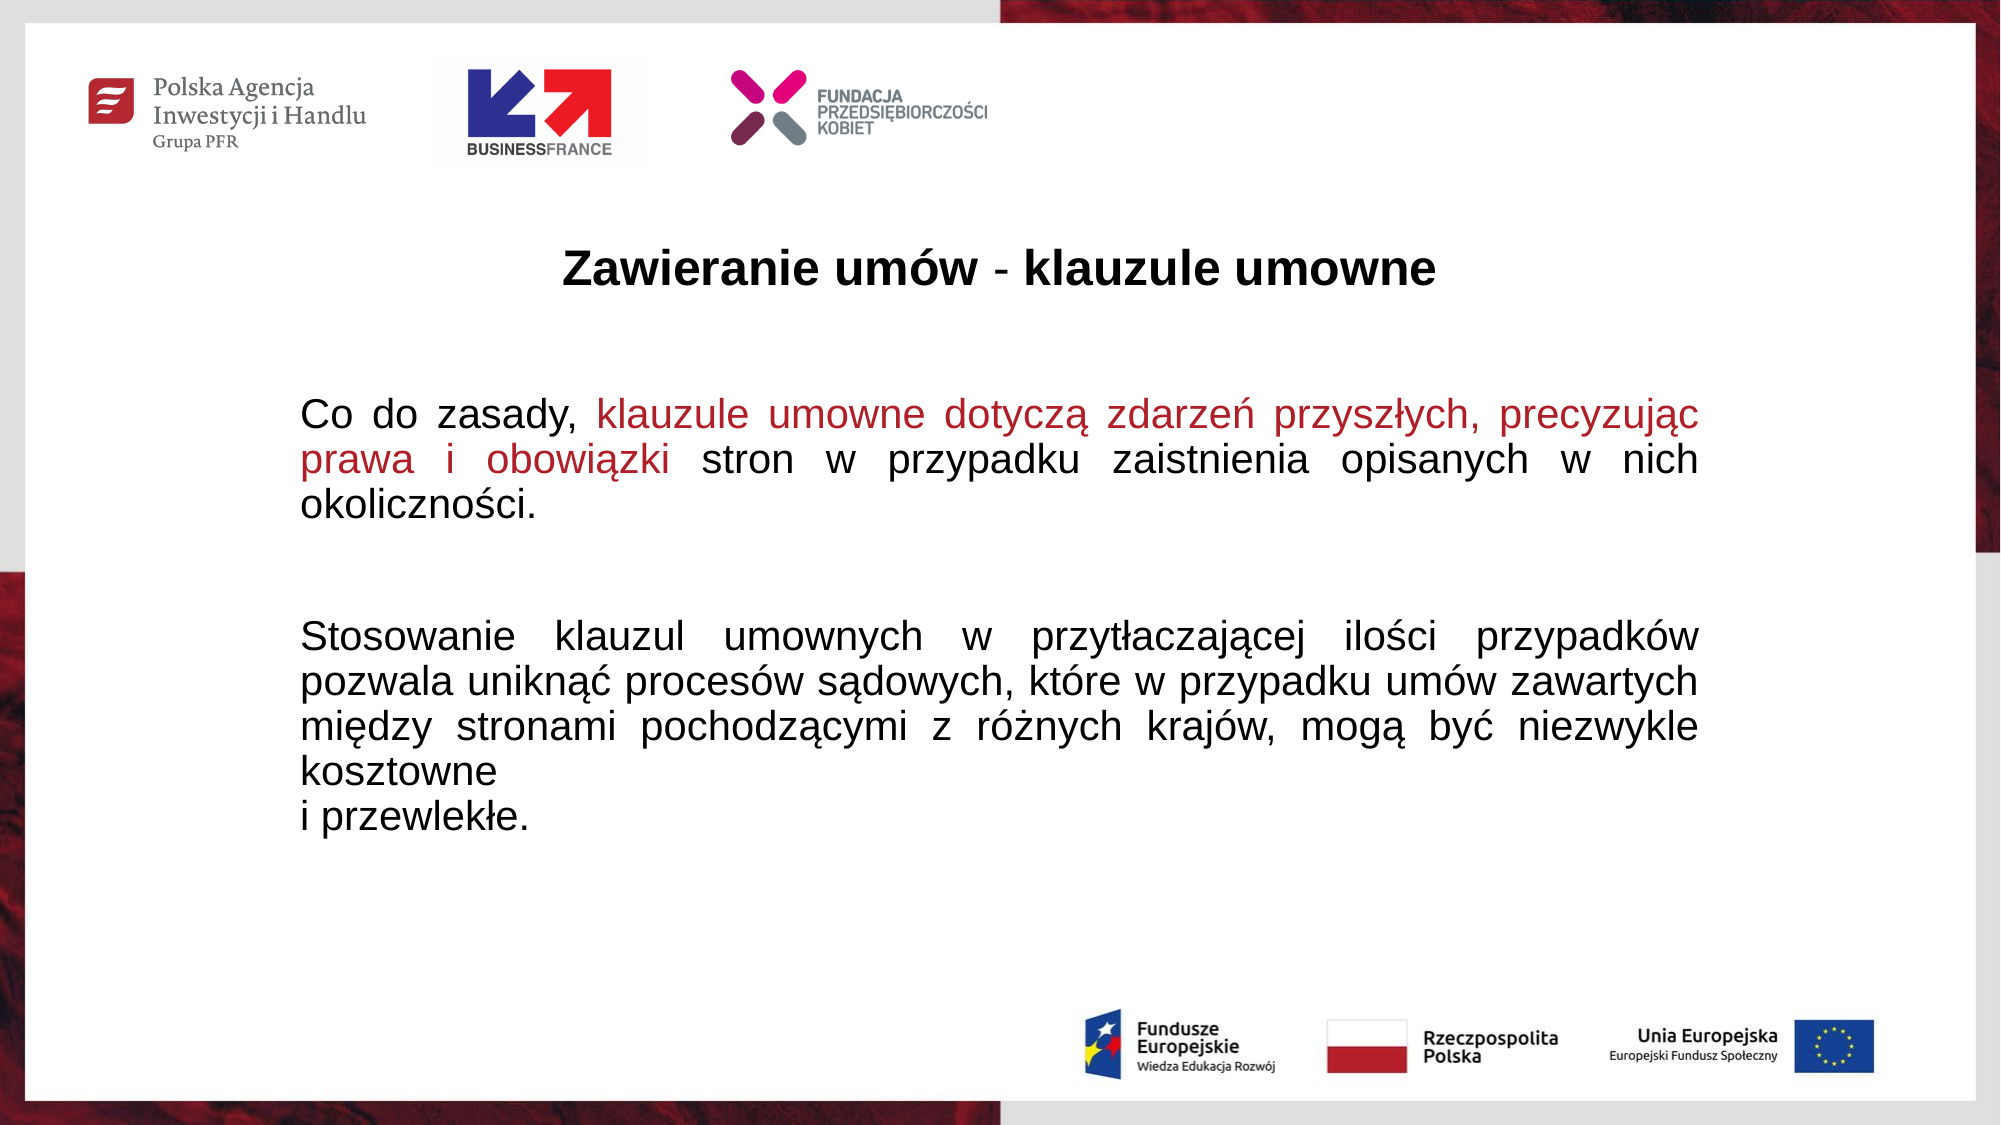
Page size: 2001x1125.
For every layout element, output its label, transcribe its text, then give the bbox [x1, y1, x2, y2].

picture [0, 0, 2001, 1125]
text_box Zawieranie umów - klauzule umowne [347, 227, 1653, 303]
text_box Co do zasady, klauzule umowne dotyczą zdarzeń przyszłych, precyzując prawa i obowiązki stron w przypadku zaistnienia opisanych w nich okoliczności. Stosowanie klauzul umownych w przytłaczającej ilości przypadków pozwala uniknąć procesów sądowych, które w przypadku umów zawartych między stronami pochodzącymi z różnych krajów, mogą być niezwykle kosztowne i przewlekłe. [285, 384, 1715, 1125]
